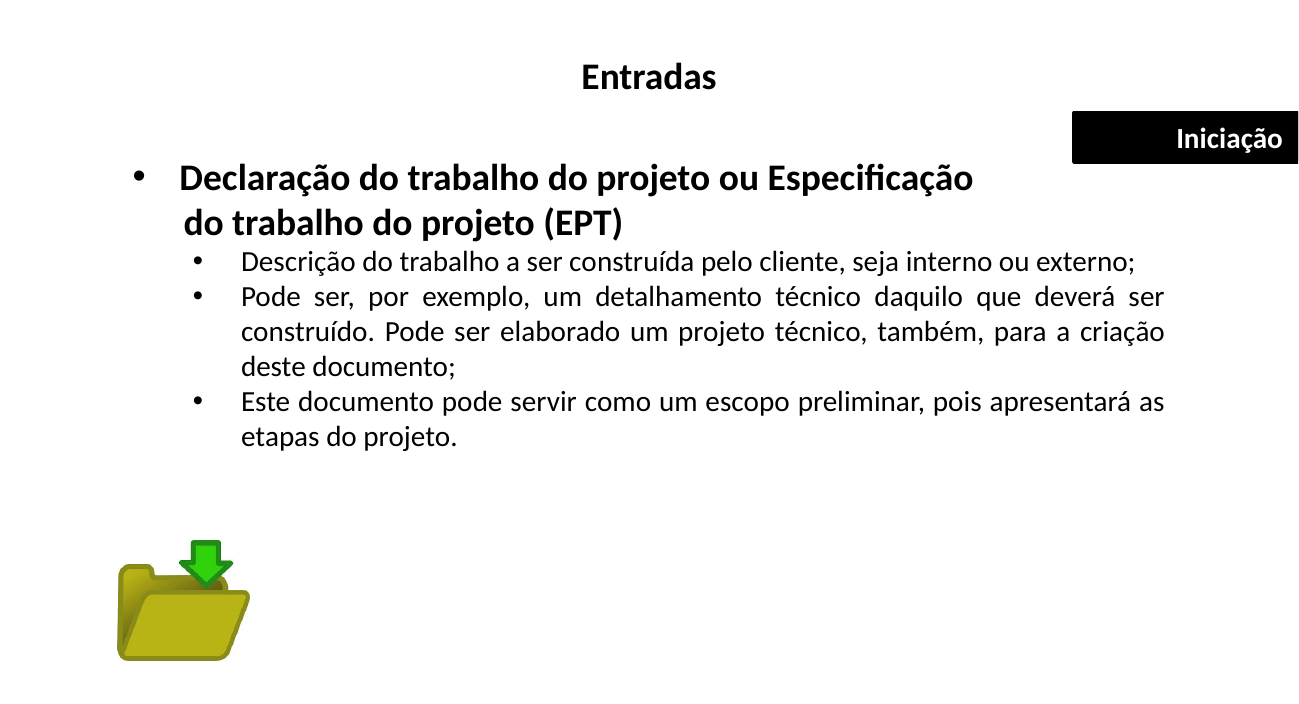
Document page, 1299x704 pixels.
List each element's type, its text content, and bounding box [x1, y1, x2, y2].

text_box Declaração do trabalho do projeto ou Especificação do trabalho do projeto (EPT) Descrição do trabalho a ser construída pelo cliente, seja interno ou externo; Pode ser, por exemplo, um detalhamento técnico daquilo que deverá ser construído. Pode ser elaborado um projeto técnico, também, para a criação deste documento; Este documento pode servir como um escopo preliminar, pois apresentará as etapas do projeto. [117, 145, 1181, 464]
text_box Entradas [0, 44, 1299, 106]
picture [117, 540, 250, 661]
text_box Iniciação [1074, 112, 1299, 162]
